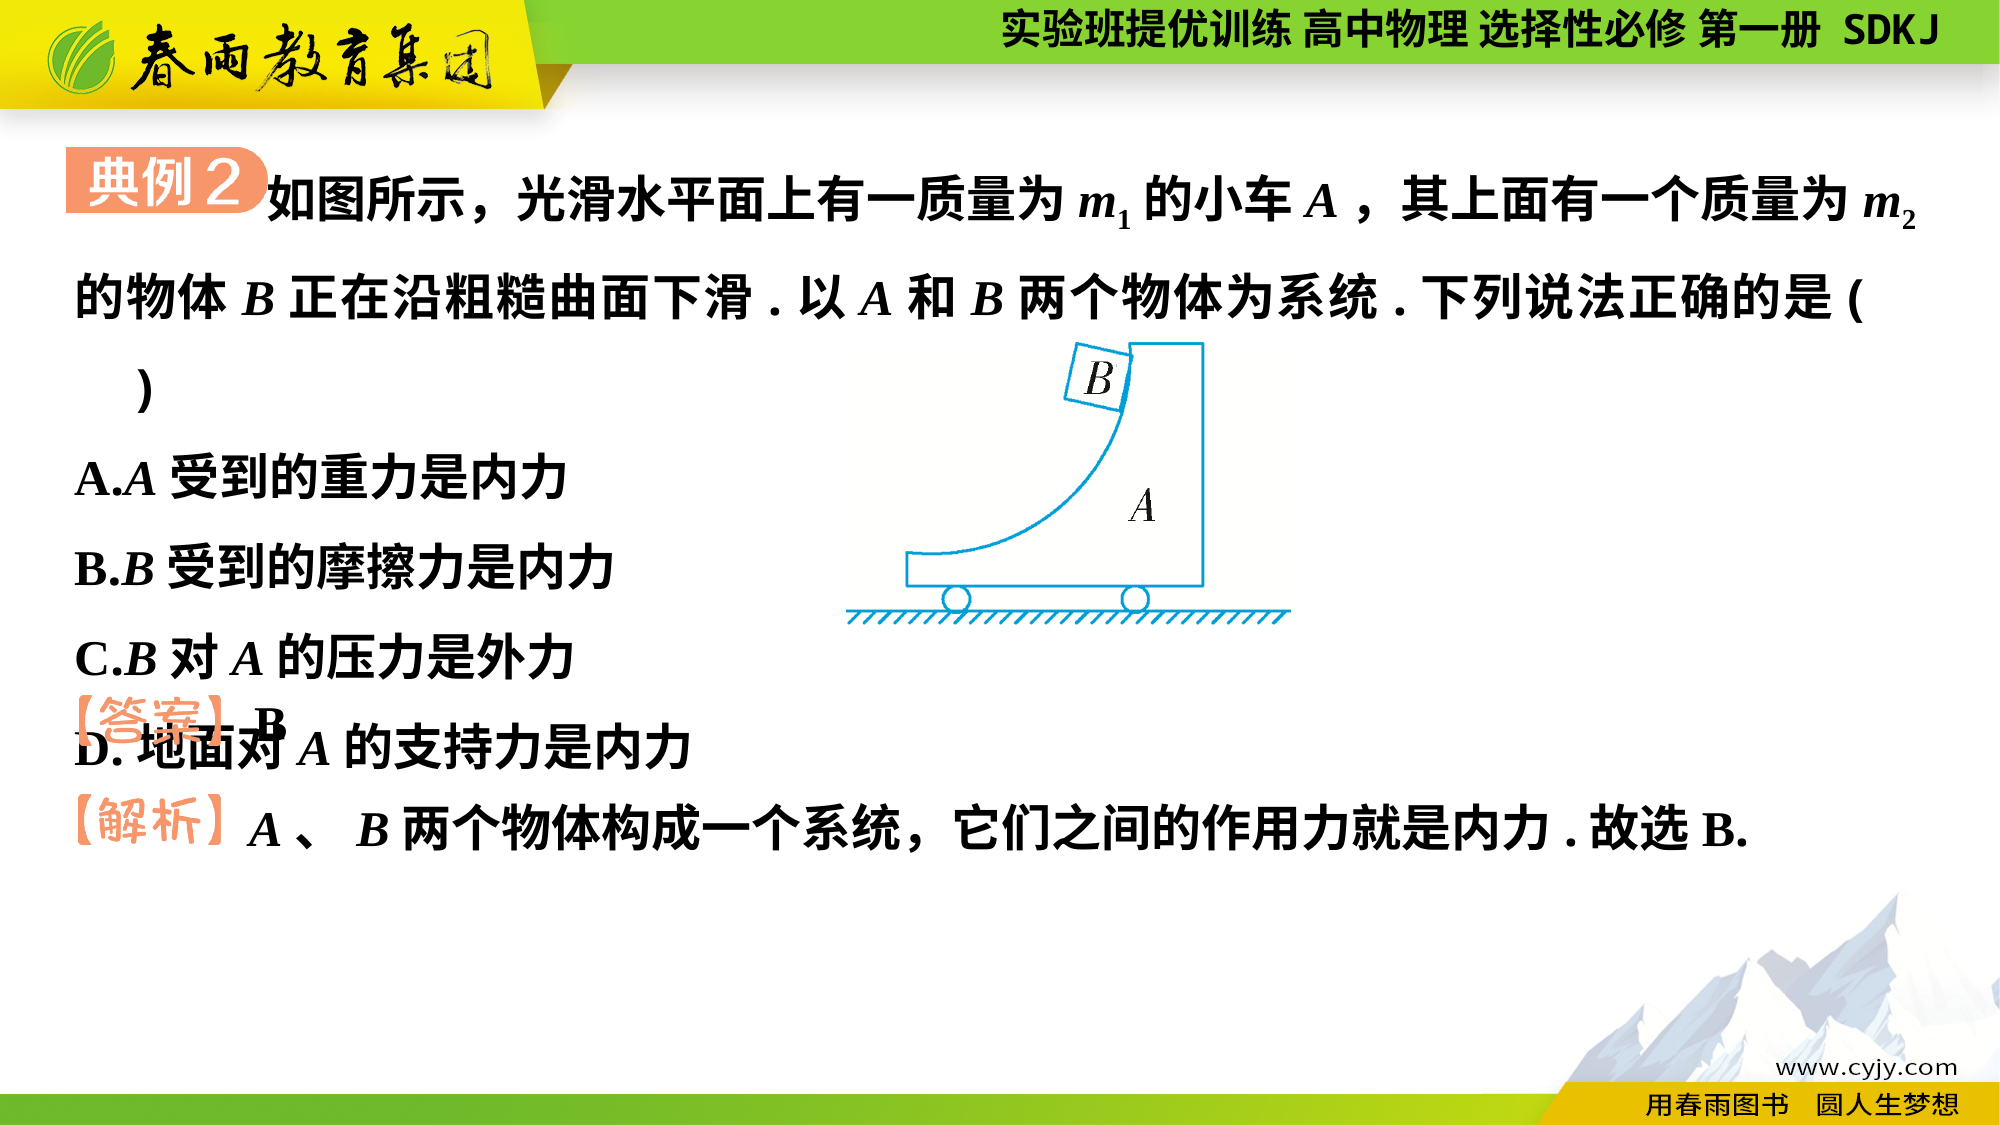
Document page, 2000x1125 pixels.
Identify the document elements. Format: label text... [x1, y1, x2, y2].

text_box A、B两个物体构成一个系统，它们之间的作用力就是内力.故选B. [59, 758, 1944, 864]
picture [0, 0, 2000, 1125]
list 如图所示，光滑水平面上有一质量为m1的小车A，其上面有一个质量为m2的物体B正在沿粗糙曲面下滑.以A和B两个物体为系统.下列说法正确的是( ) A.A受到的重力是内力 B.B受到的摩擦力是内力 C.B对A的压力是外力 D.地面对A的支持力是内力 [59, 125, 1944, 675]
text_box B [239, 683, 303, 758]
